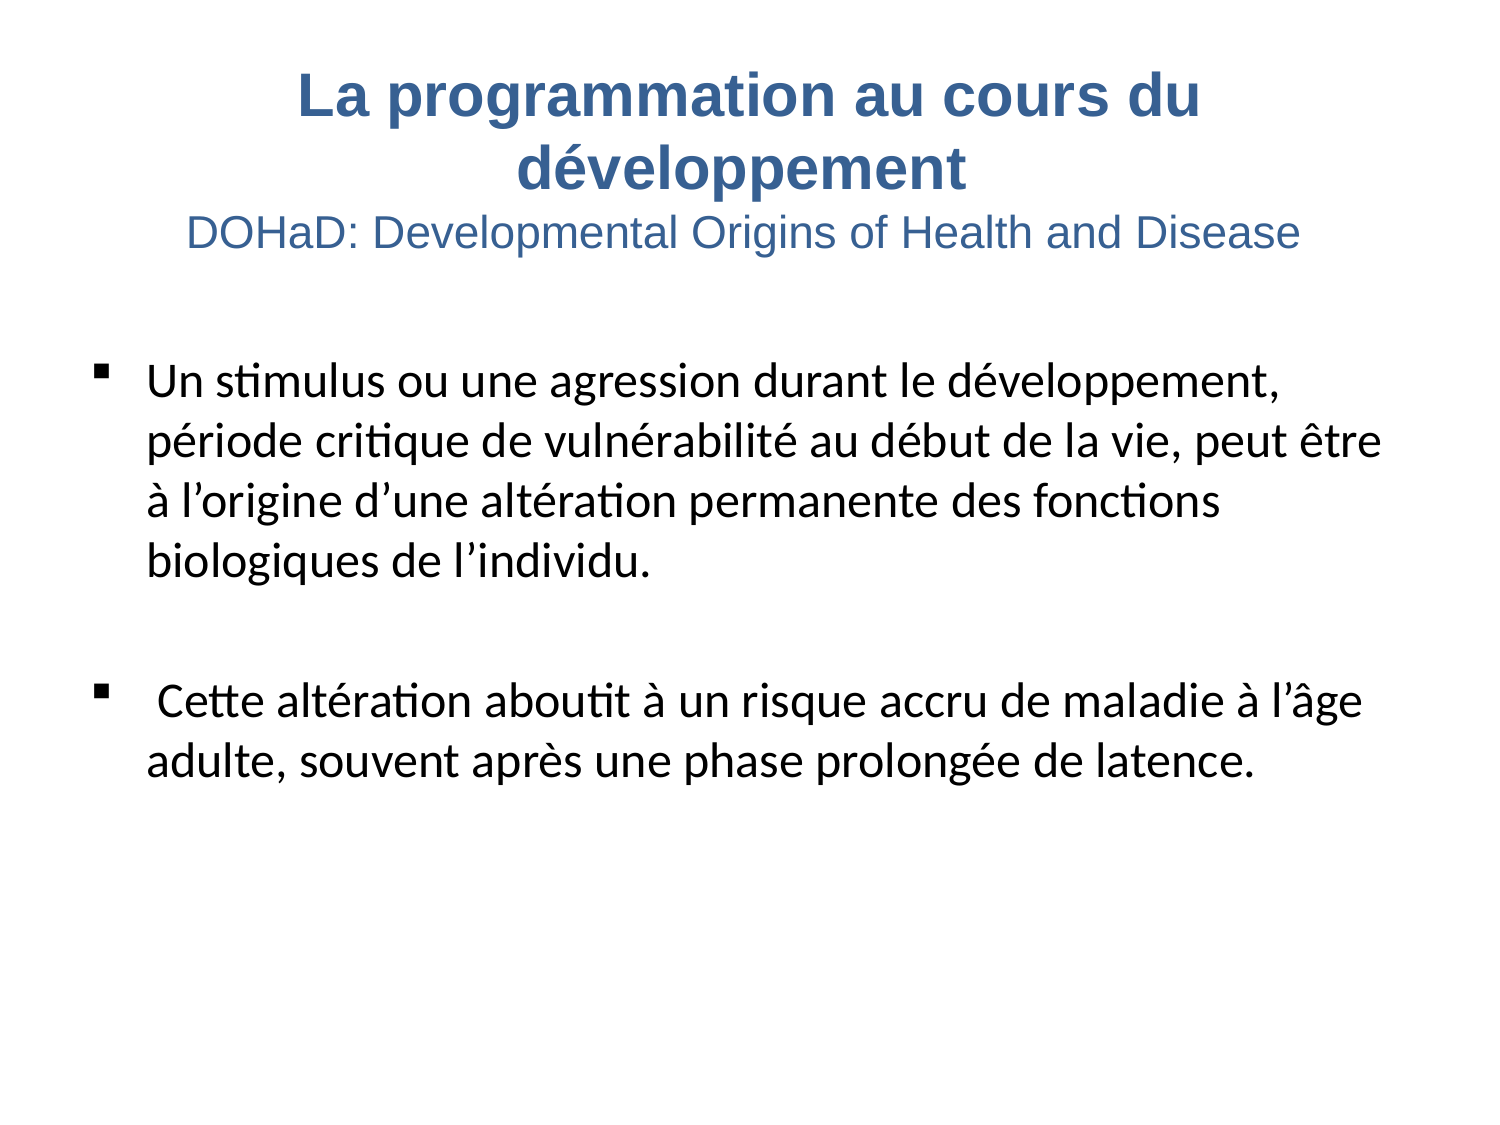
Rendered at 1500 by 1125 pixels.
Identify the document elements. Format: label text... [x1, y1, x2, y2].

list Un stimulus ou une agression durant le développement, période critique de vulnérabilité au début de la vie, peut être à l’origine d’une altération permanente des fonctions biologiques de l’individu. Cette altération aboutit à un risque accru de maladie à l’âge adulte, souvent après une phase prolongée de latence. [75, 339, 1425, 988]
title La programmation au cours du développement DOHaD: Developmental Origins of Health and Disease [75, 45, 1425, 268]
